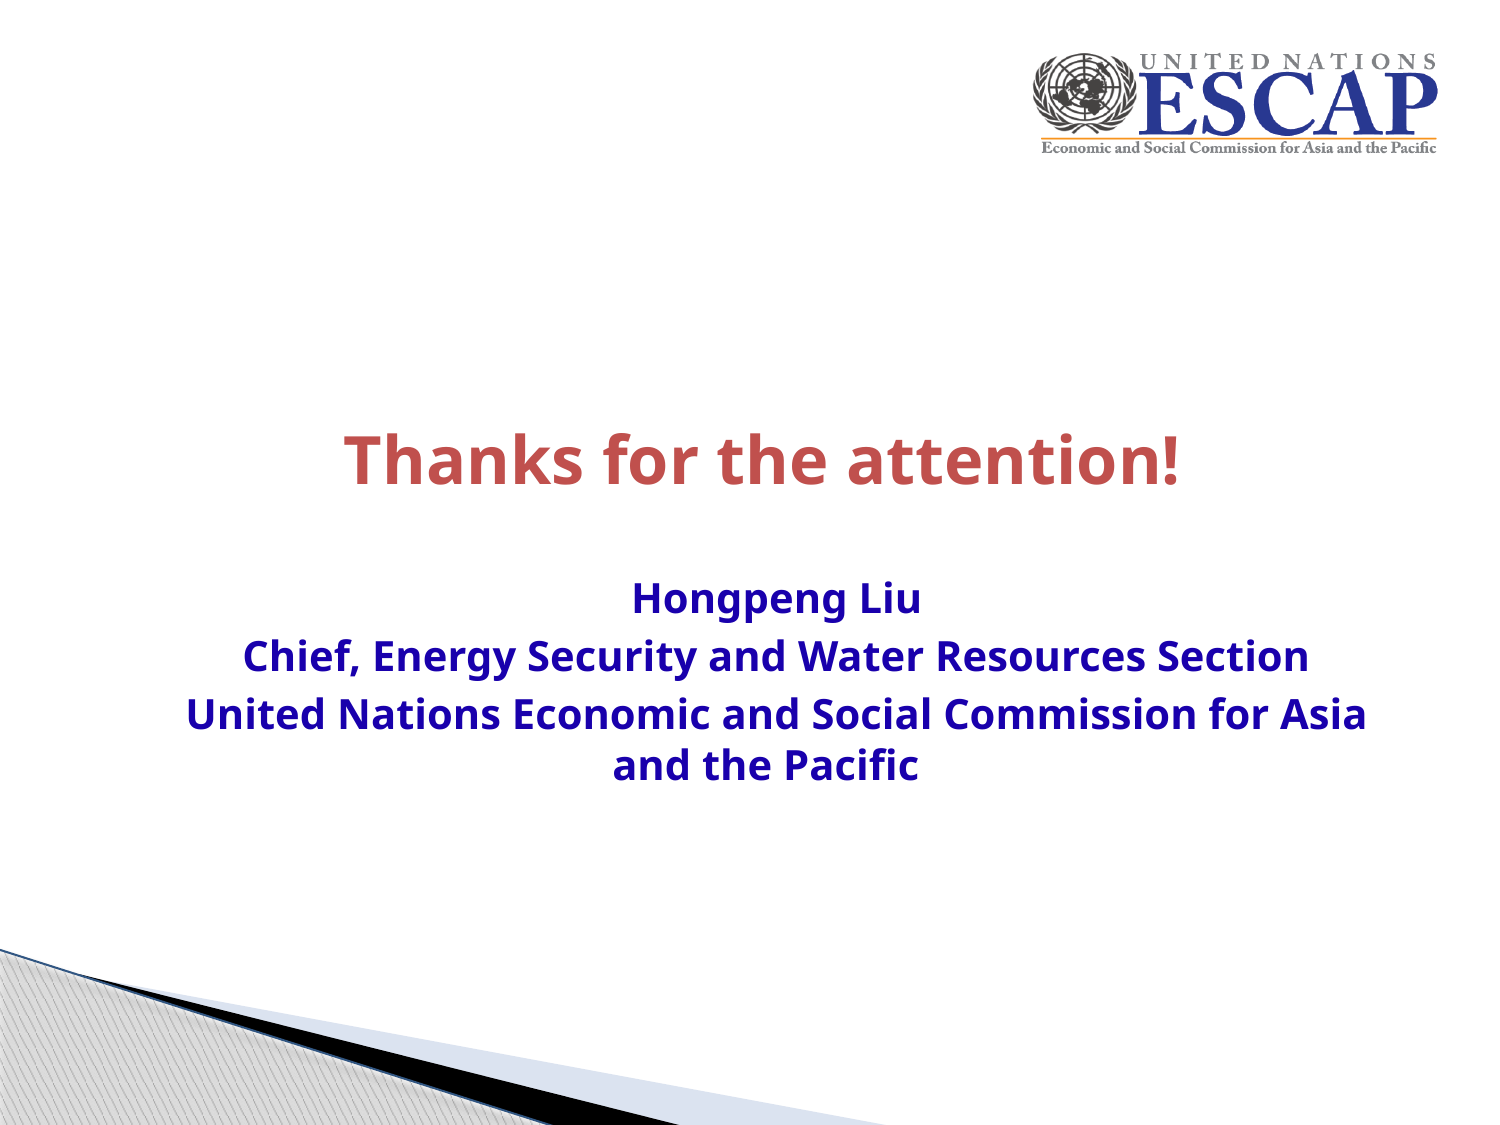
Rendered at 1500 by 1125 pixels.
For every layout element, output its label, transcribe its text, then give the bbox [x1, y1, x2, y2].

title Thanks for the attention! [237, 337, 1288, 563]
subtitle Hongpeng Liu Chief, Energy Security and Water Resources Section United Nations Economic and Social Commission for Asia and the Pacific [135, 563, 1400, 882]
